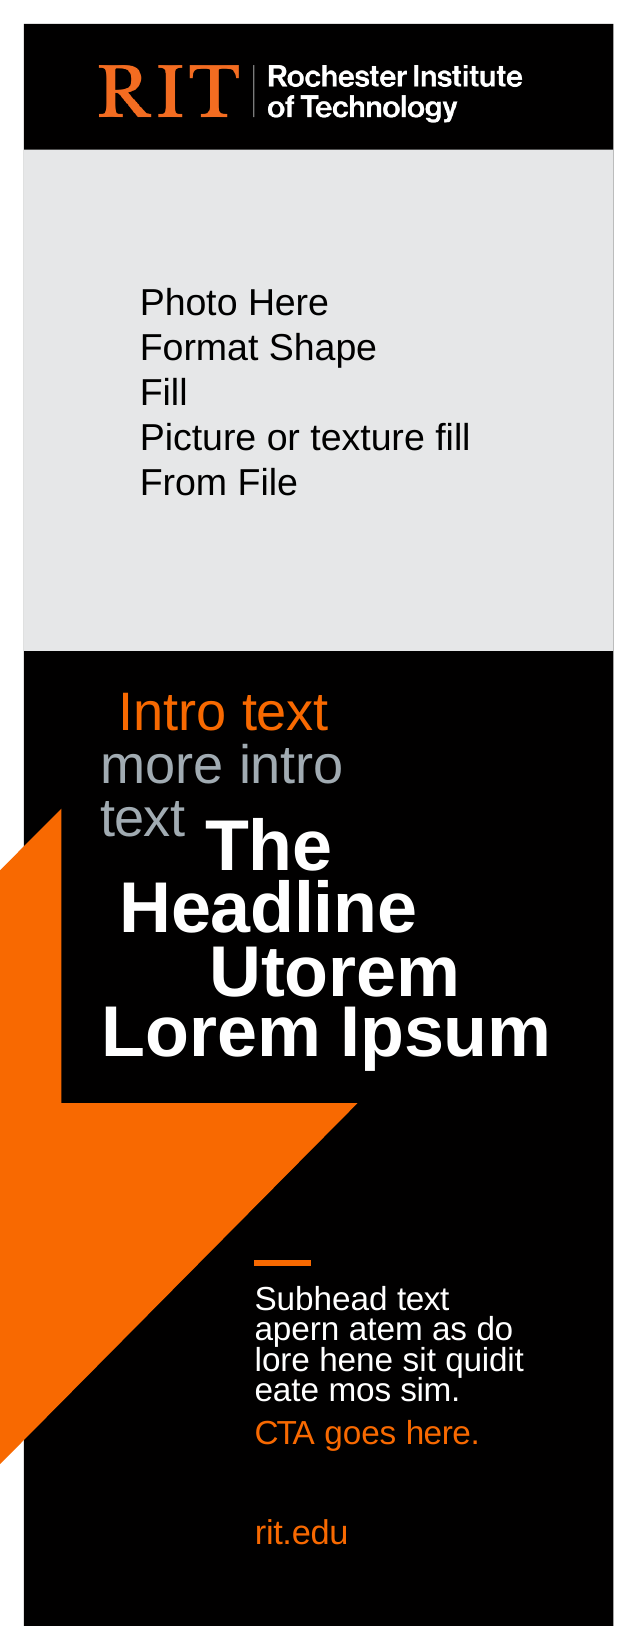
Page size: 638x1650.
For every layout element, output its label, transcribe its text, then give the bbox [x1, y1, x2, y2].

text_box [23, 651, 614, 1626]
text_box [23, 23, 614, 149]
text_box [23, 149, 614, 651]
title Intro text more intro text [98, 674, 429, 964]
picture [96, 53, 557, 145]
text_box The Headline [117, 793, 480, 946]
text_box Lorem Ipsum [99, 982, 569, 1072]
text_box Photo Here Format Shape Fill Picture or texture fill From File [124, 270, 513, 511]
text_box [0, 808, 358, 1465]
text_box Utorem [207, 922, 463, 982]
text_box Subhead text apern atem as do lore hene sit quidit eate mos sim. CTA goes here. [252, 1273, 538, 1452]
footer rit.edu [252, 1511, 369, 1650]
